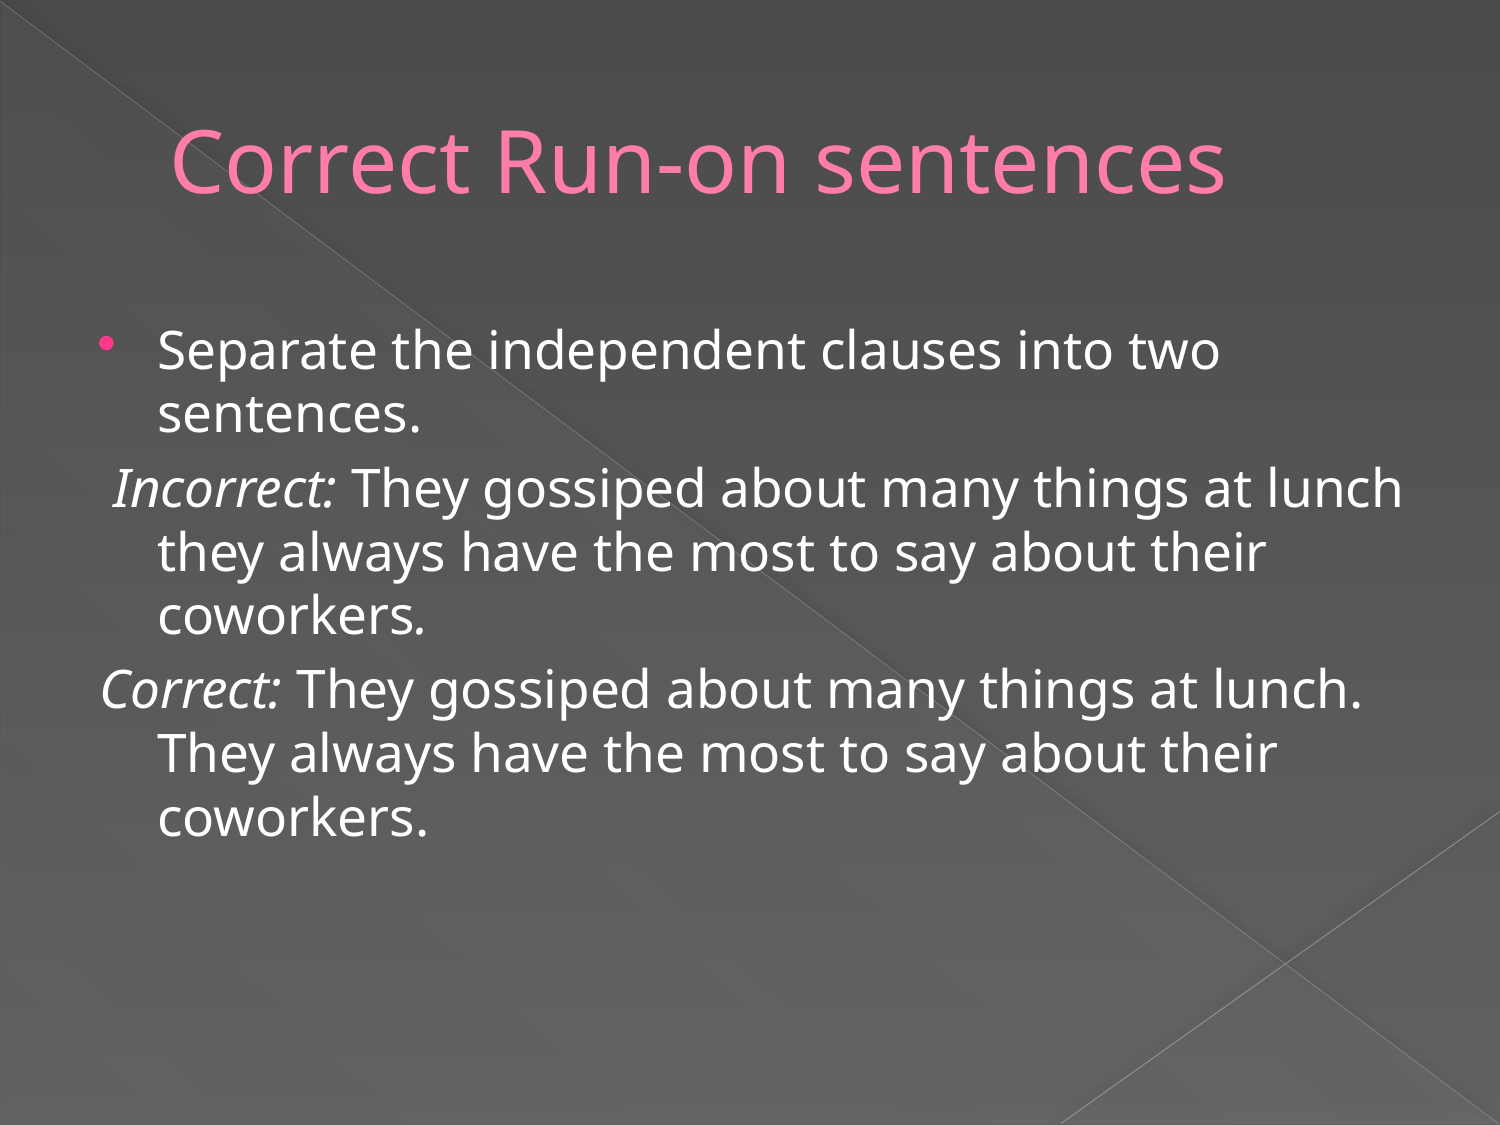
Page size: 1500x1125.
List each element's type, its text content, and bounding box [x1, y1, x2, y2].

title Correct Run-on sentences [75, 43, 1425, 274]
list Separate the independent clauses into two sentences. Incorrect: They gossiped about many things at lunch they always have the most to say about their coworkers. Correct: They gossiped about many things at lunch. They always have the most to say about their coworkers. [75, 308, 1425, 1059]
